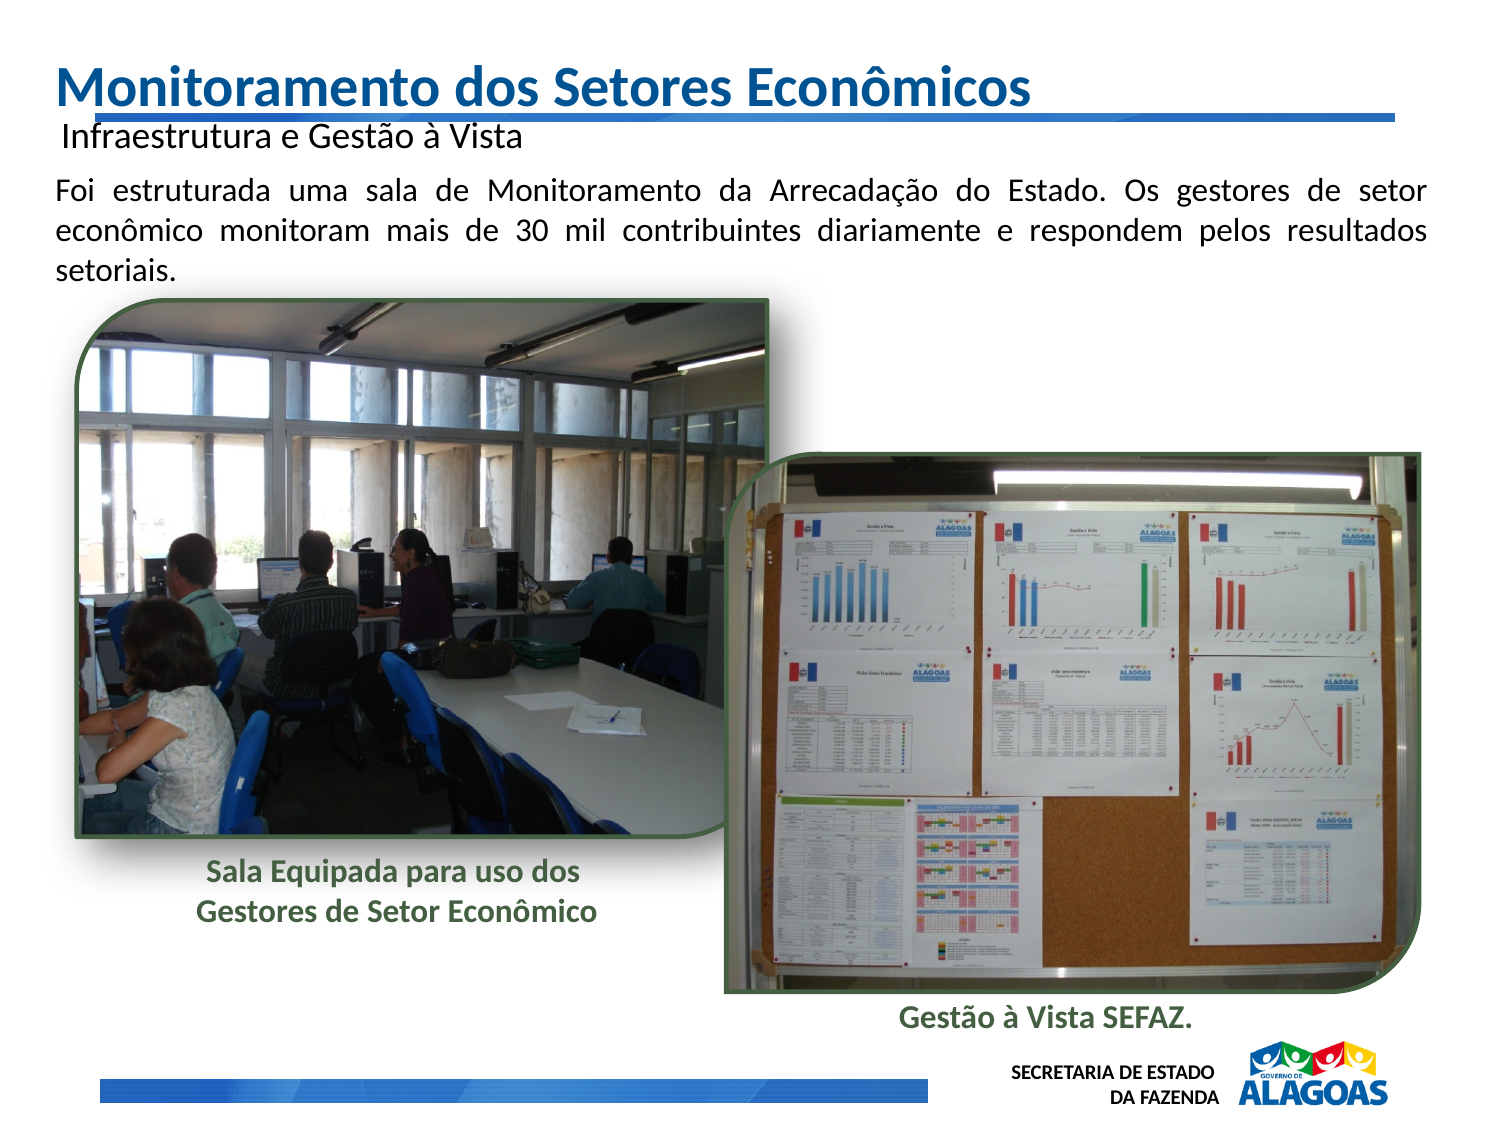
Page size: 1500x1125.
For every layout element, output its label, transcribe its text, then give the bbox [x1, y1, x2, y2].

text_box Foi estruturada uma sala de Monitoramento da Arrecadação do Estado. Os gestores de setor econômico monitoram mais de 30 mil contribuintes diariamente e respondem pelos resultados setoriais. [40, 160, 1445, 296]
text_box Monitoramento dos Setores Econômicos [40, 40, 1425, 160]
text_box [76, 300, 1420, 1047]
picture [100, 1079, 928, 1103]
picture [1237, 1047, 1389, 1108]
